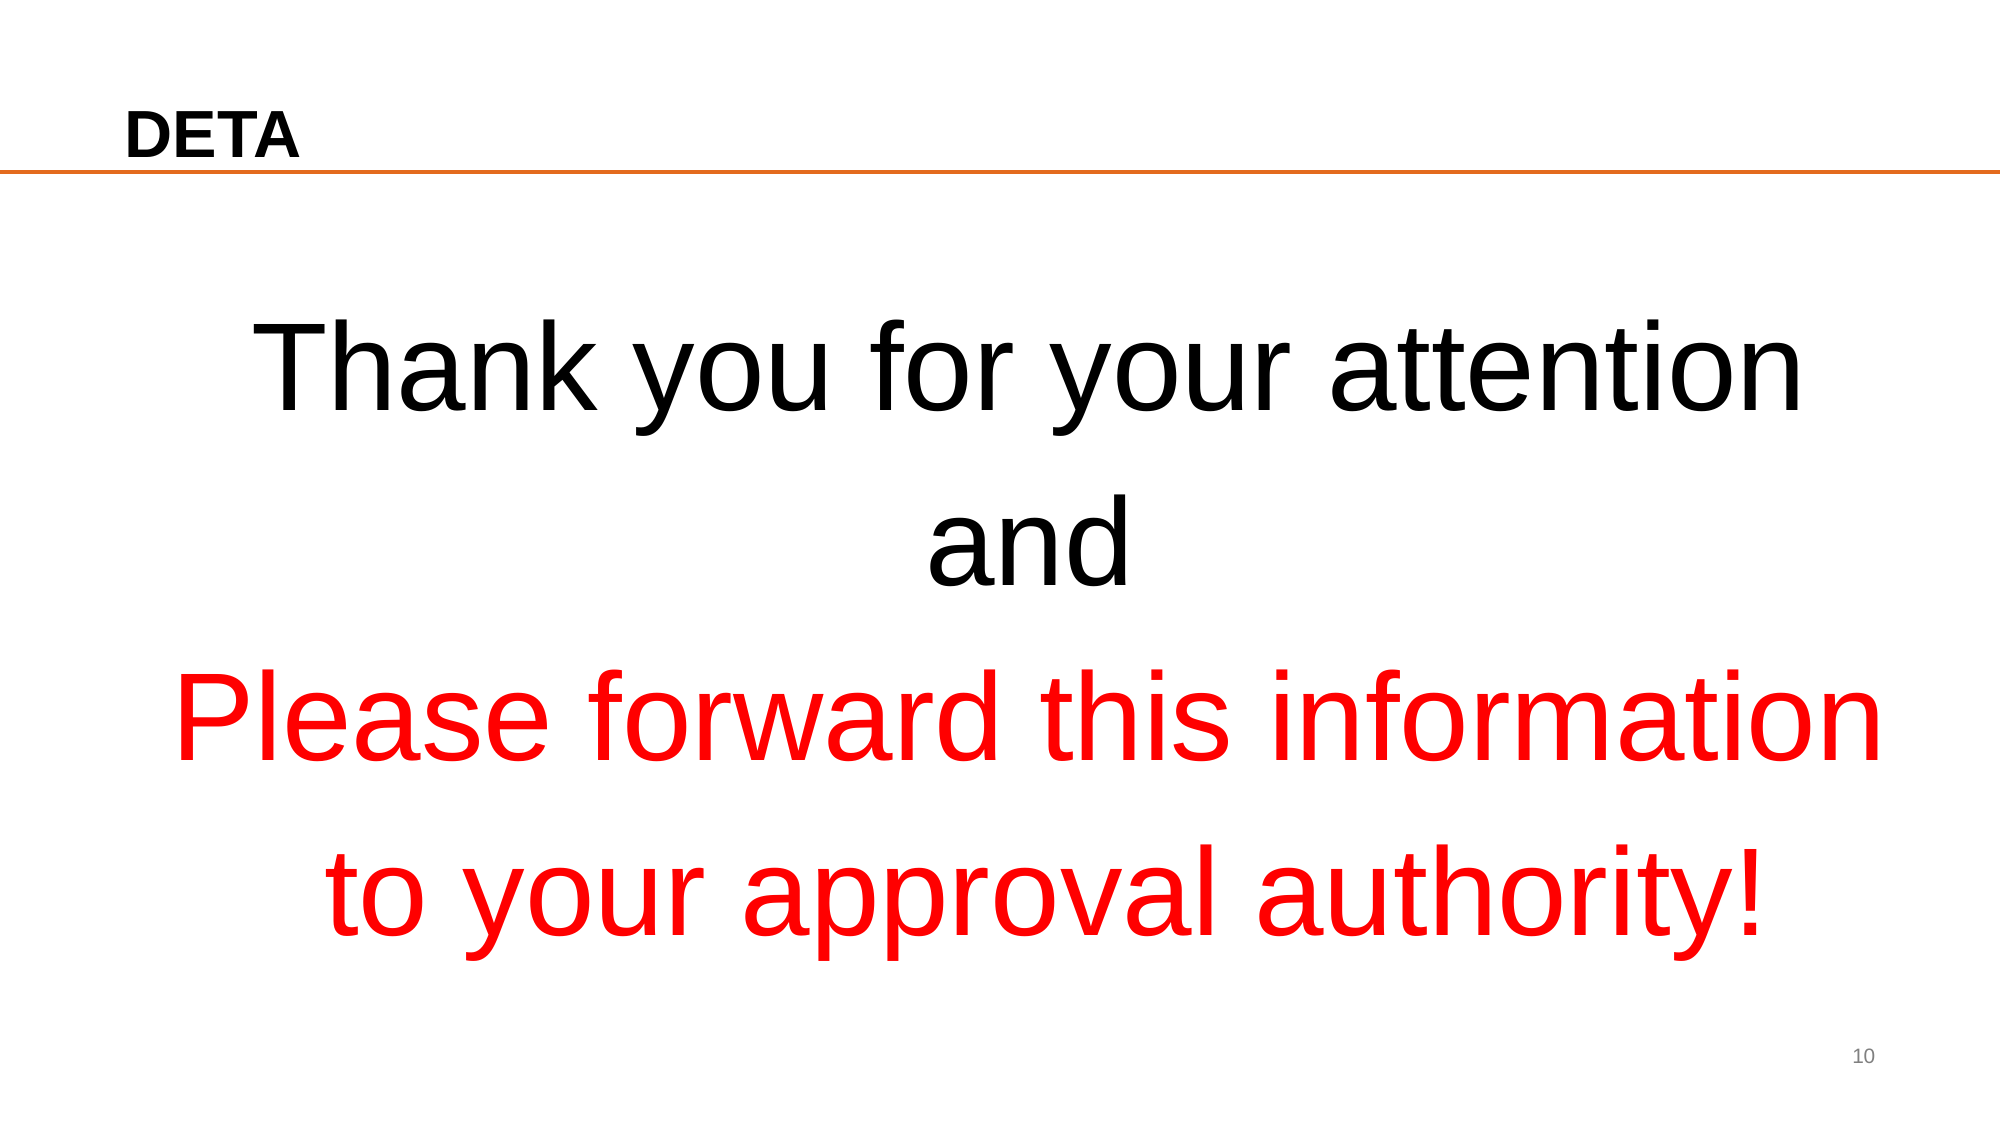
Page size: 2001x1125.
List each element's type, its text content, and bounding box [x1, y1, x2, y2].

title DETA [124, 99, 1876, 146]
list Thank you for your attention and Please forward this information to your approval authority! [124, 285, 1935, 813]
slide_number 10 [1741, 1025, 1876, 1086]
